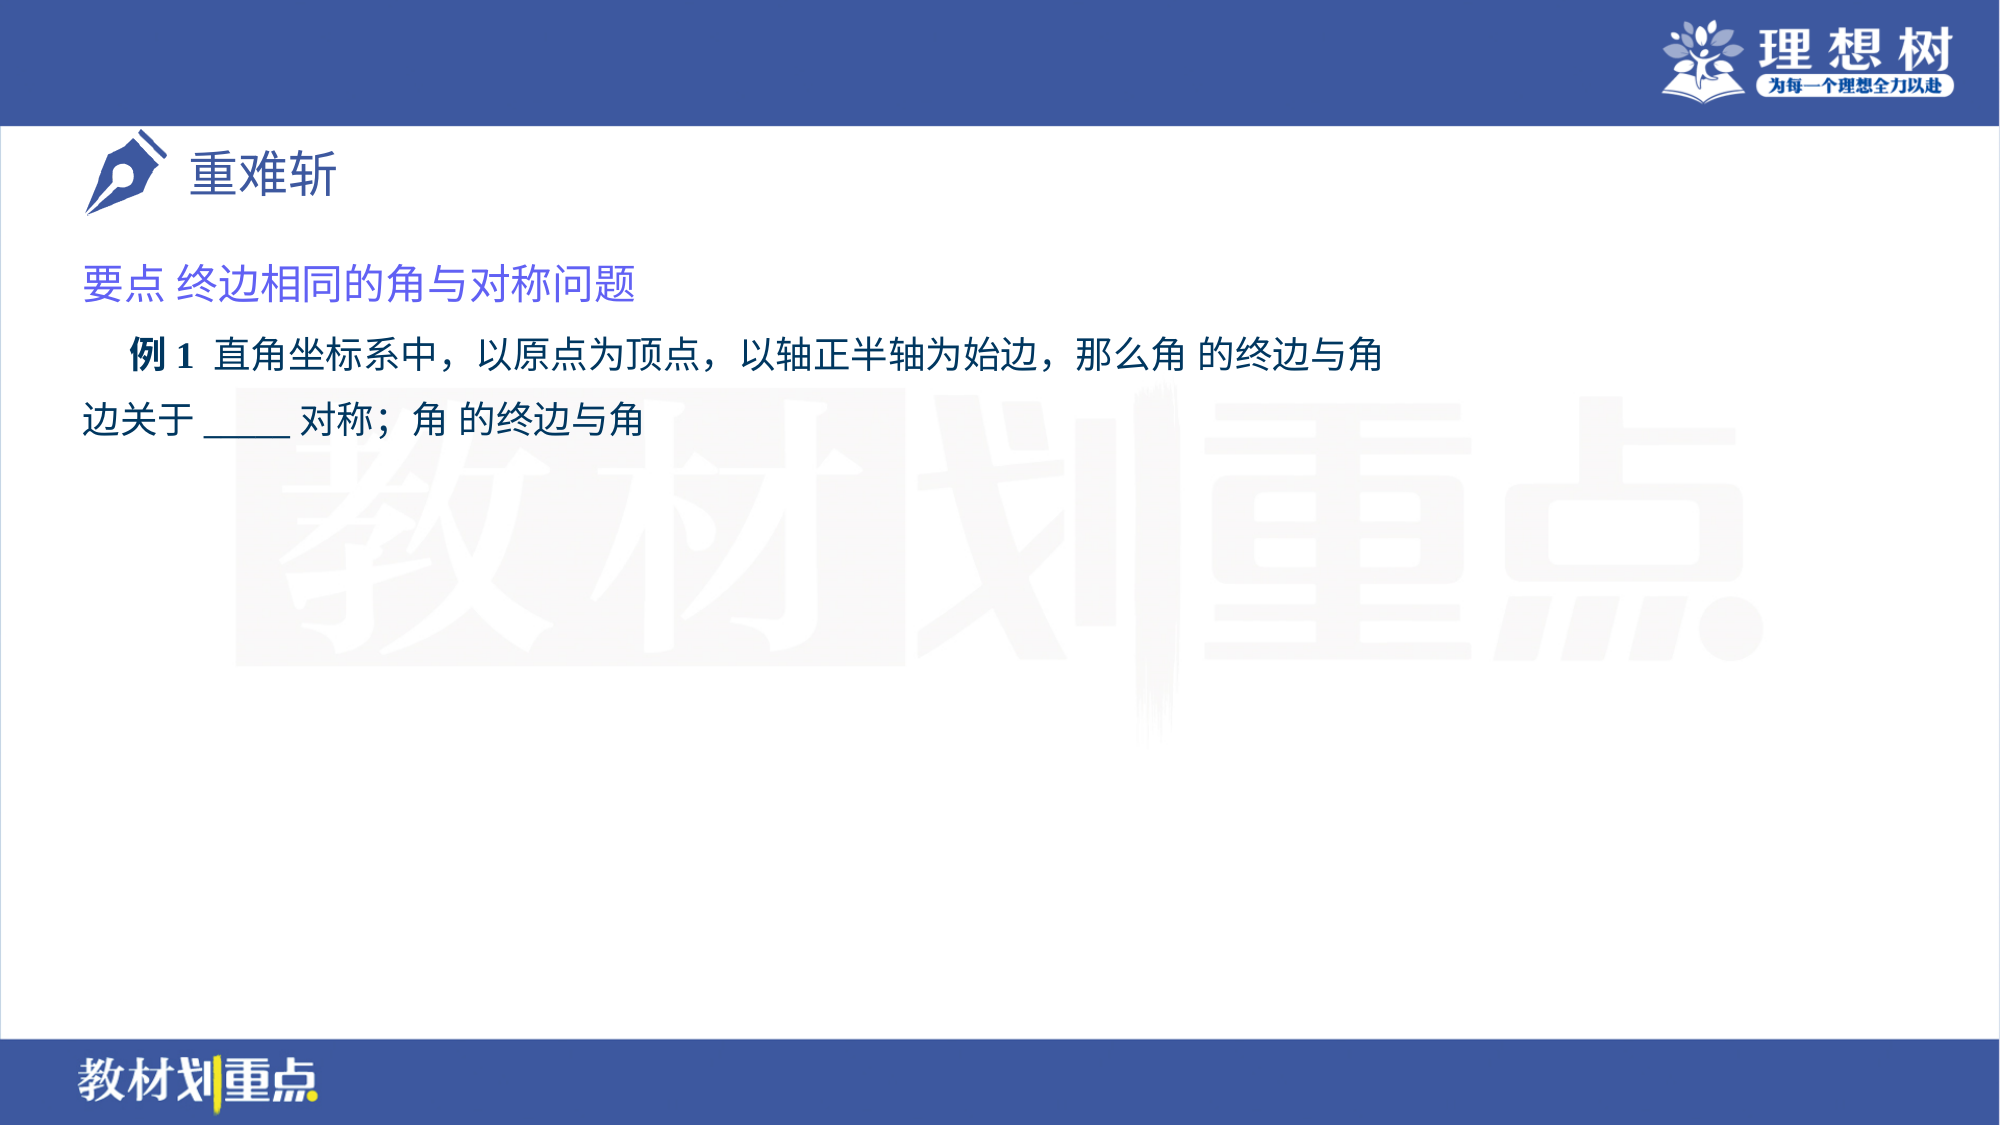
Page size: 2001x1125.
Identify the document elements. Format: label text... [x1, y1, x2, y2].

text_box 重难斩 [188, 129, 485, 216]
picture [0, 0, 2000, 1125]
text_box 要点 终边相同的角与对称问题 [82, 236, 1817, 371]
